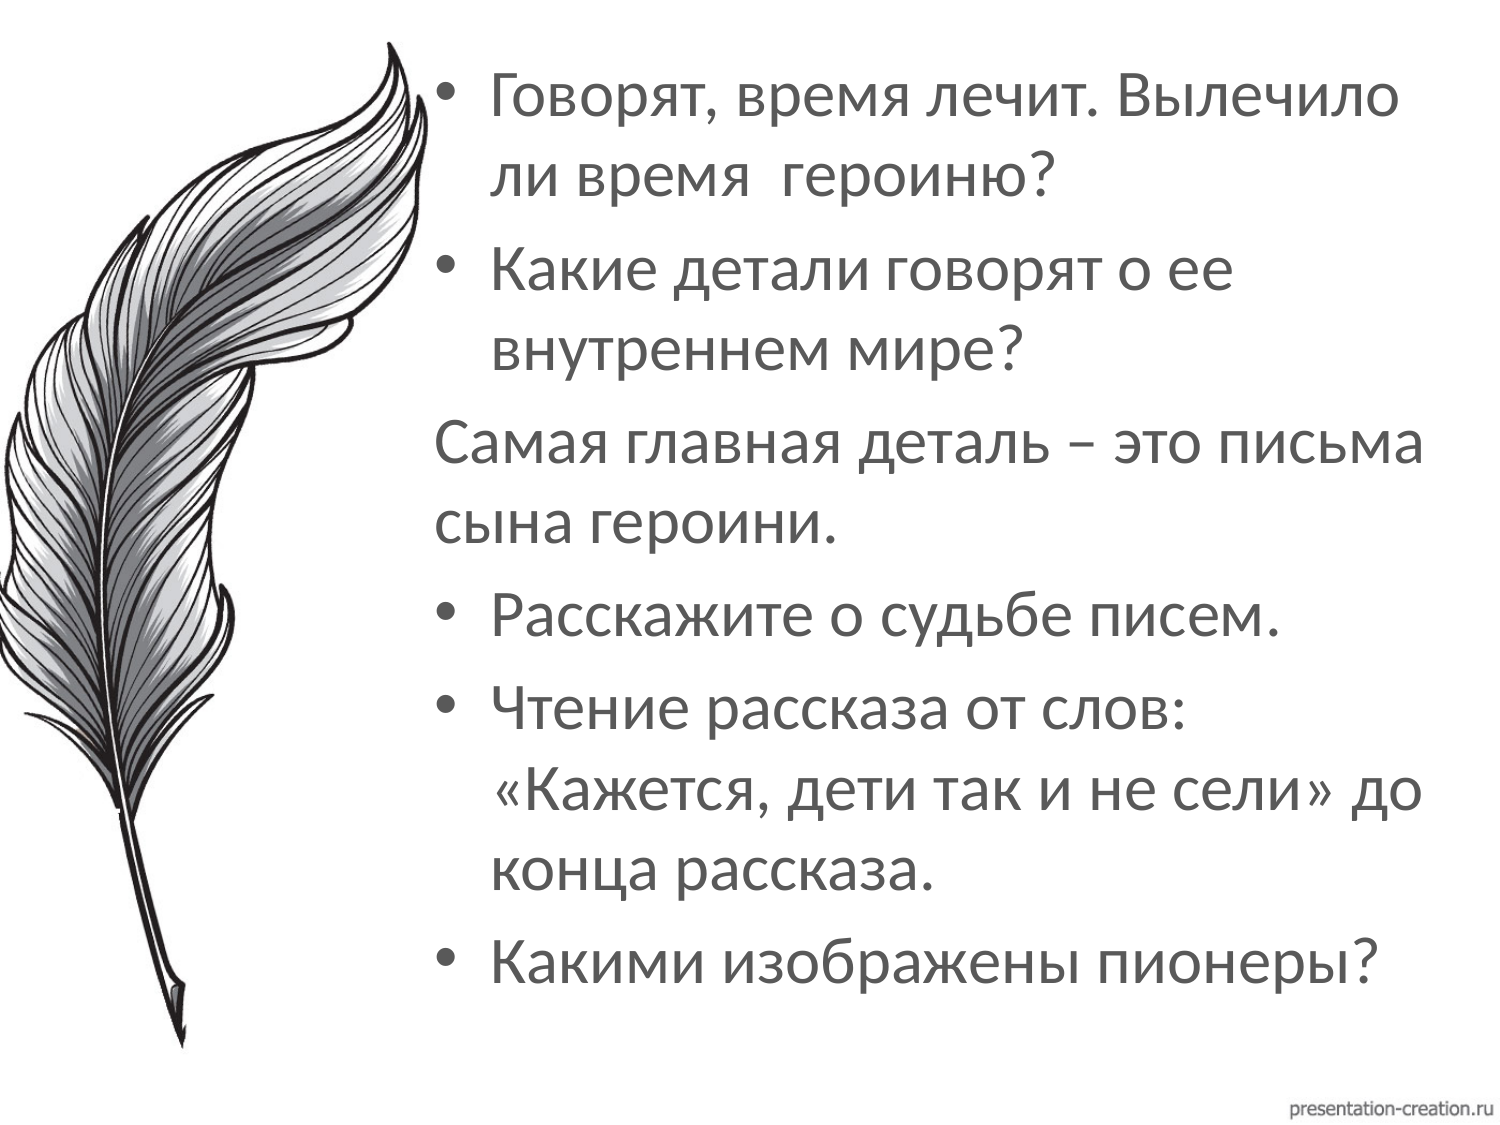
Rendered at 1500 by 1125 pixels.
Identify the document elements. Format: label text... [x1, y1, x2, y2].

list Говорят, время лечит. Вылечило ли время героиню? Какие детали говорят о ее внутреннем мире? Самая главная деталь – это письма сына героини. Расскажите о судьбе писем. Чтение рассказа от слов: «Кажется, дети так и не сели» до конца рассказа. Какими изображены пионеры? [419, 42, 1483, 1094]
picture [0, 0, 1500, 1125]
